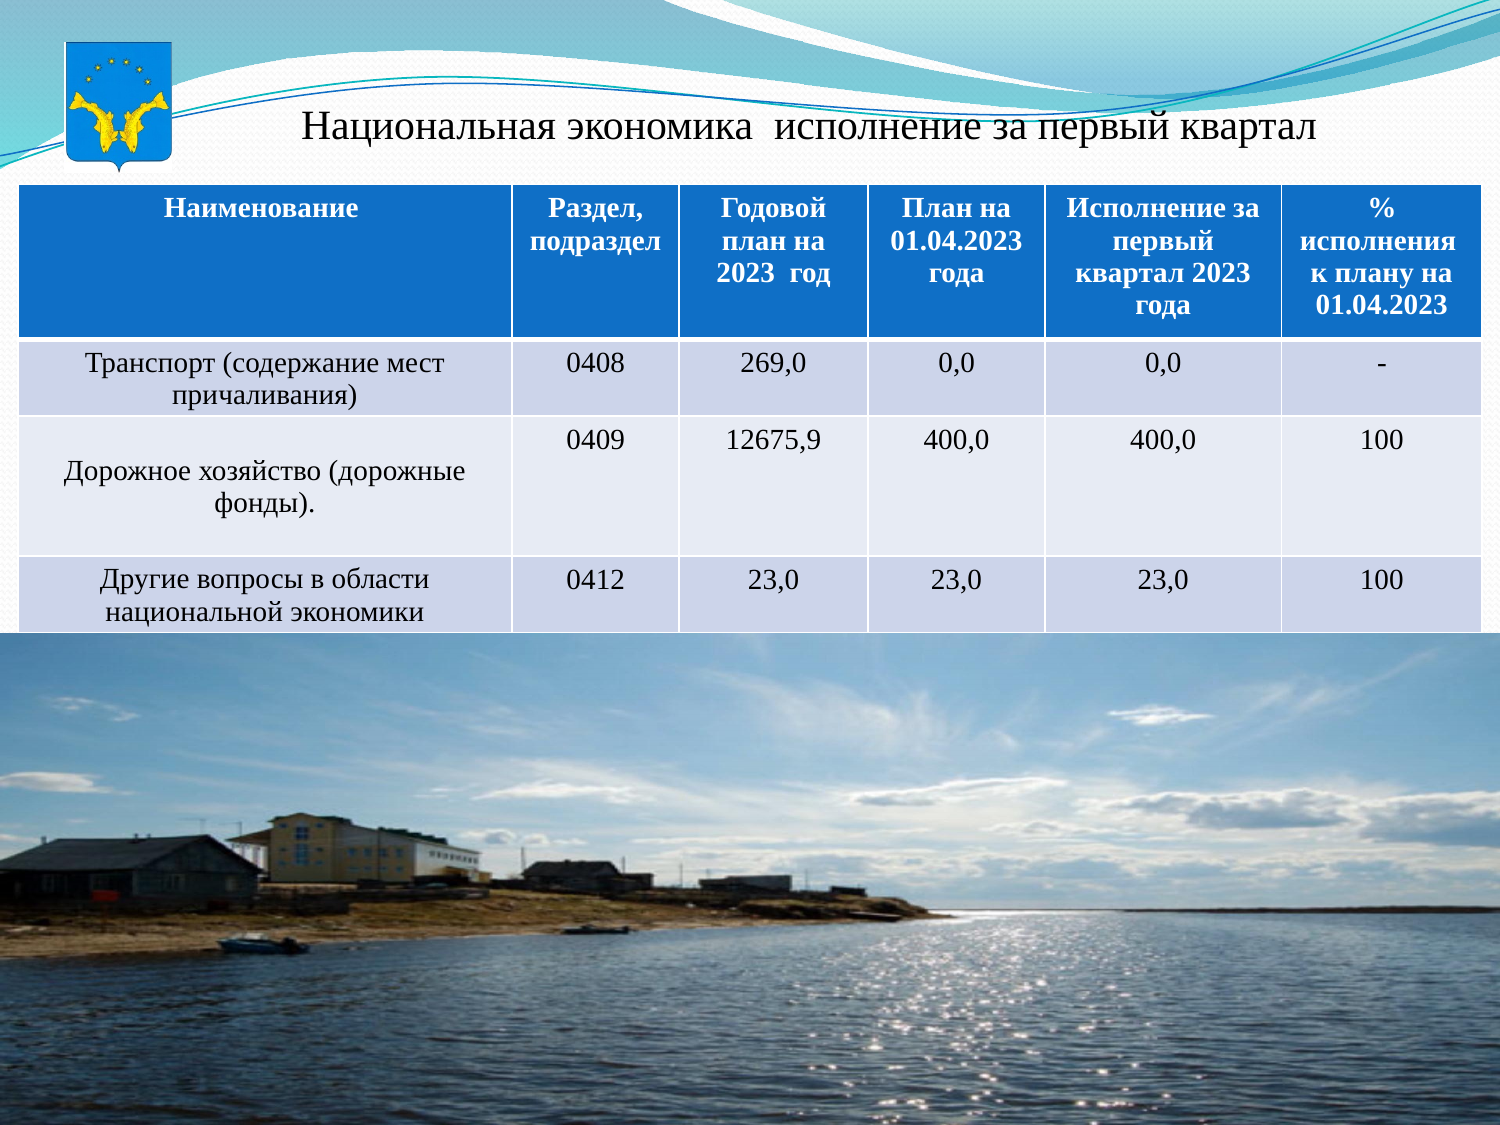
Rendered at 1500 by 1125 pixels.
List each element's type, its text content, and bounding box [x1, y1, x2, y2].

table_header % исполнения к плану на 01.04.2023 [1282, 185, 1481, 337]
table_cell 269,0 [680, 342, 867, 415]
table_cell 0408 [513, 342, 678, 415]
table_cell - [1282, 342, 1481, 415]
picture [64, 42, 172, 173]
table_header Исполнение за первый квартал 2023 года [1046, 185, 1281, 337]
table_cell 0,0 [1046, 342, 1281, 415]
table_cell Дорожное хозяйство (дорожные фонды). [19, 417, 511, 555]
table_cell 100 [1282, 417, 1481, 555]
picture [0, 633, 1500, 1125]
text_box Национальная экономика исполнение за первый квартал [206, 90, 1412, 155]
table_cell 23,0 [869, 557, 1044, 632]
table_cell 23,0 [1046, 557, 1281, 632]
table_header Раздел, подраздел [513, 185, 678, 337]
table_cell 0,0 [869, 342, 1044, 415]
table_cell Транспорт (содержание мест причаливания) [19, 342, 511, 415]
table_header План на 01.04.2023 года [869, 185, 1044, 337]
table_cell 0409 [513, 417, 678, 555]
table_cell Другие вопросы в области национальной экономики [19, 557, 511, 632]
table_cell 400,0 [1046, 417, 1281, 555]
table_cell 0412 [513, 557, 678, 632]
table_header Наименование [19, 185, 511, 337]
table_cell 12675,9 [680, 417, 867, 555]
table_cell 100 [1282, 557, 1481, 632]
table_header Годовой план на 2023 год [680, 185, 867, 337]
table_cell 23,0 [680, 557, 867, 632]
table_cell 400,0 [869, 417, 1044, 555]
